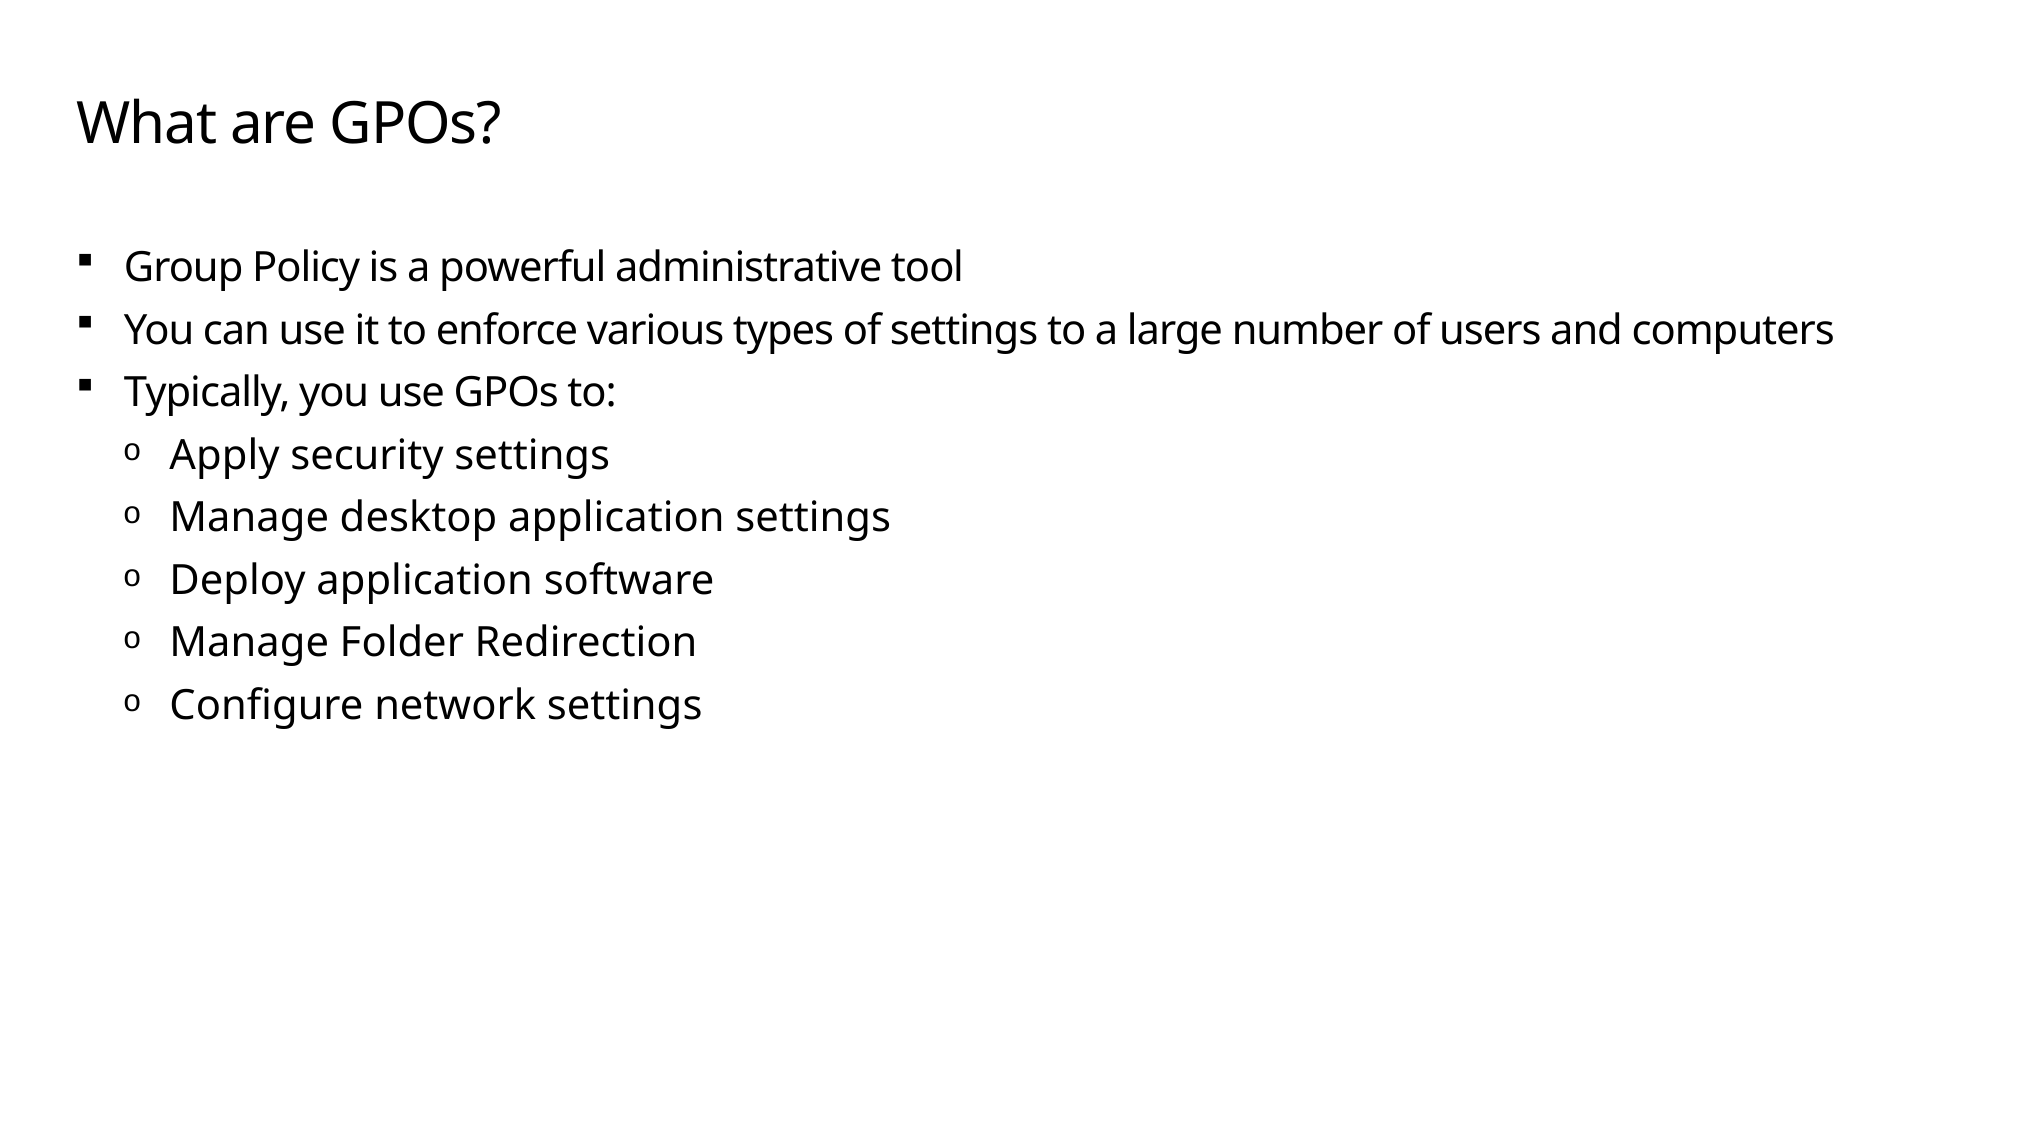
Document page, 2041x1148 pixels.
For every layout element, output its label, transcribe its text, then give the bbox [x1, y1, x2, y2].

title What are GPOs? [76, 93, 1968, 161]
list Group Policy is a powerful administrative tool You can use it to enforce various types of settings to a large number of users and computers Typically, you use GPOs to: Apply security settings Manage desktop application settings Deploy application software Manage Folder Redirection Configure network settings [76, 240, 1900, 1014]
